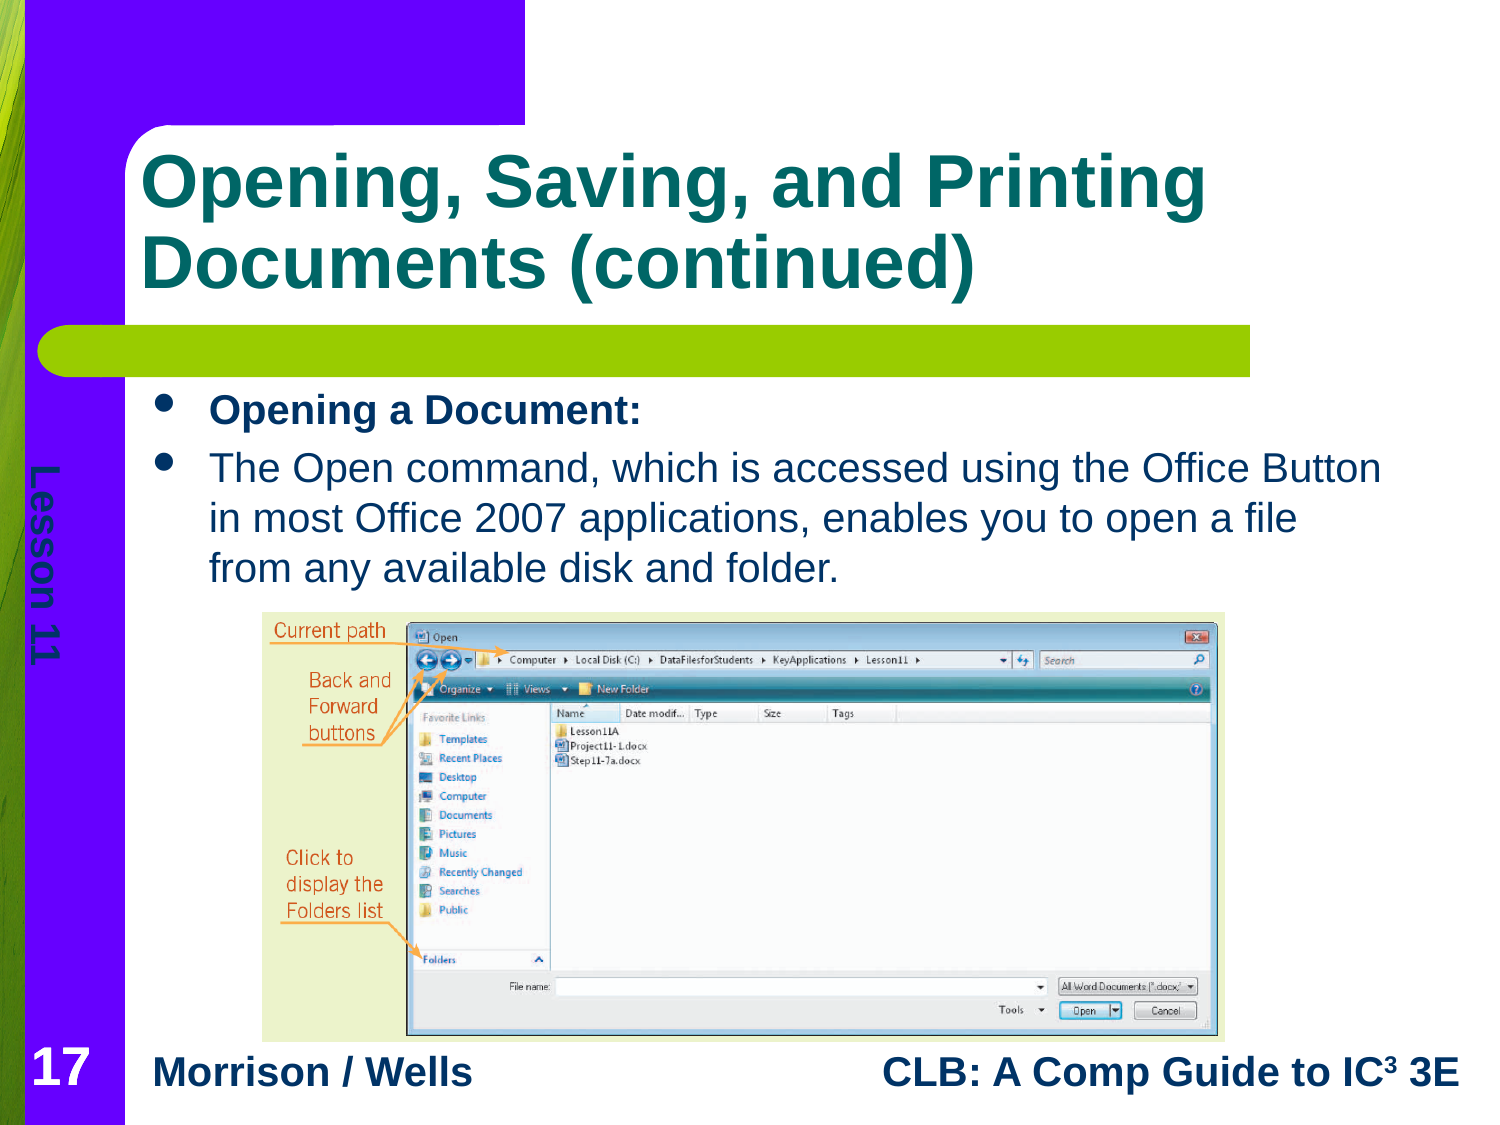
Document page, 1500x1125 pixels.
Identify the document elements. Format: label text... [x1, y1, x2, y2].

title Opening, Saving, and Printing Documents (continued) [124, 124, 1463, 313]
picture [0, 0, 25, 1125]
list Opening a Document: The Open command, which is accessed using the Office Button in most Office 2007 applications, enables you to open a file from any available disk and folder. [137, 374, 1400, 987]
picture [262, 612, 1226, 1043]
text_box 17 [13, 1023, 111, 1105]
